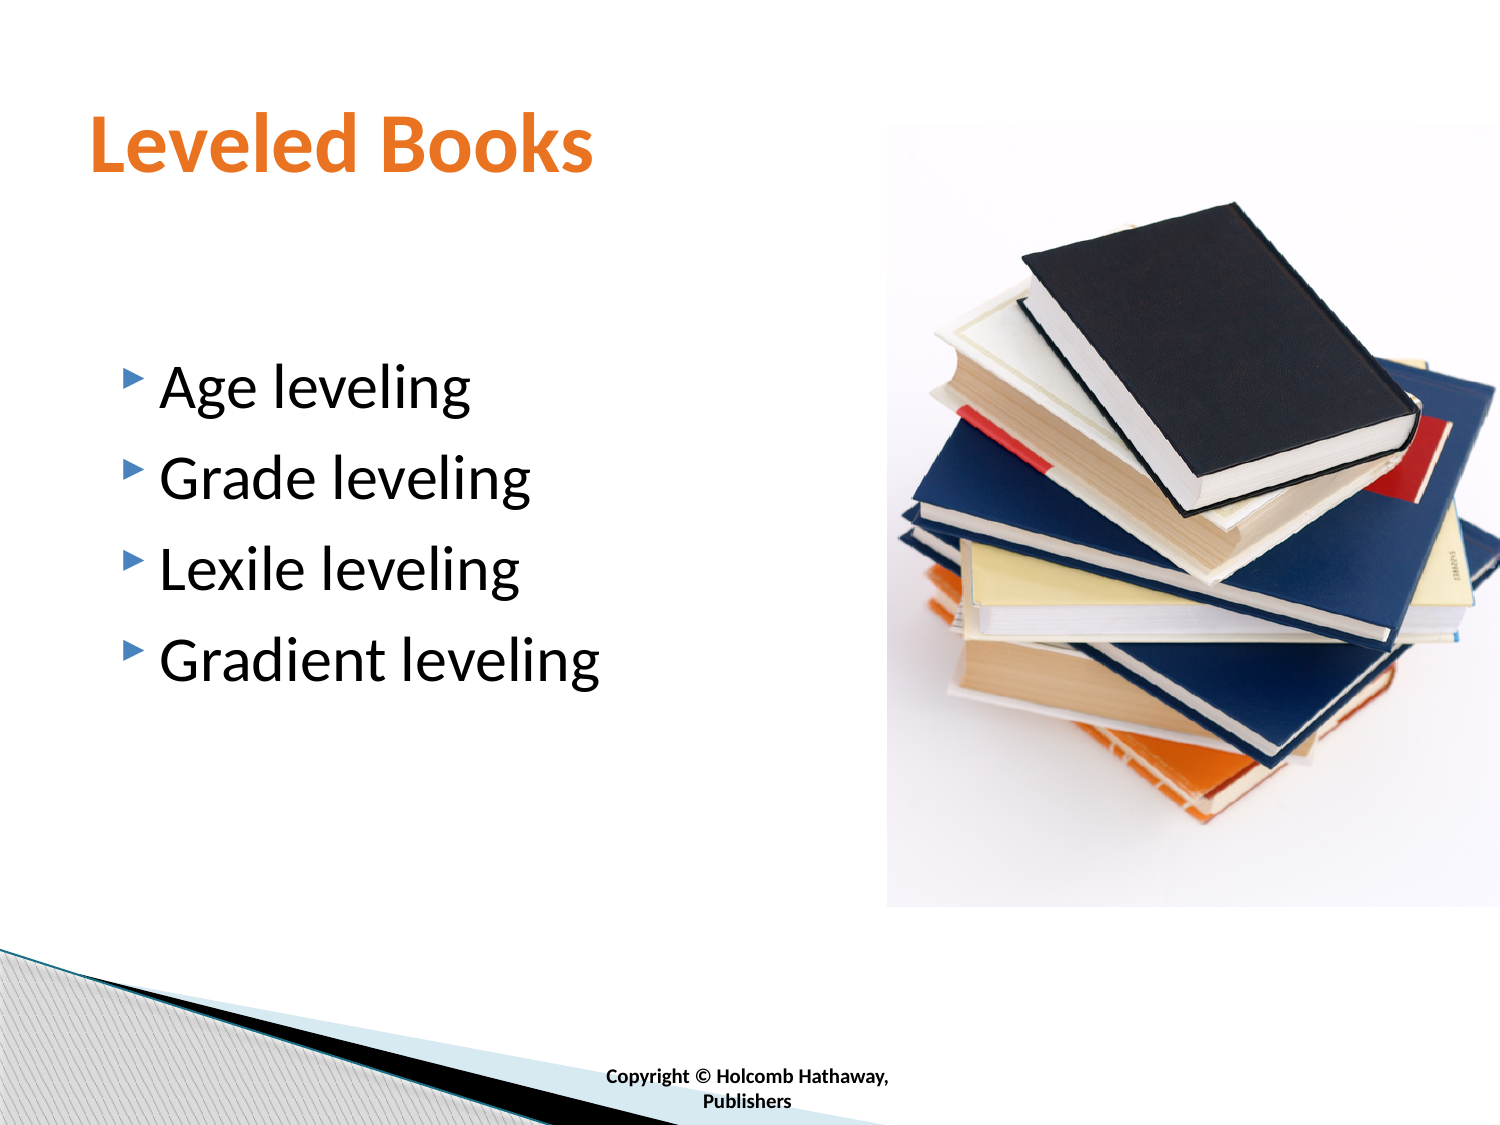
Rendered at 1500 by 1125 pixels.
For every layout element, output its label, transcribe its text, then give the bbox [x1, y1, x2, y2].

picture [886, 124, 1500, 907]
footer Copyright © Holcomb Hathaway, Publishers [0, 1051, 1500, 1125]
title Leveled Books [75, 45, 1425, 233]
list Age leveling Grade leveling Lexile leveling Gradient leveling [87, 337, 750, 705]
